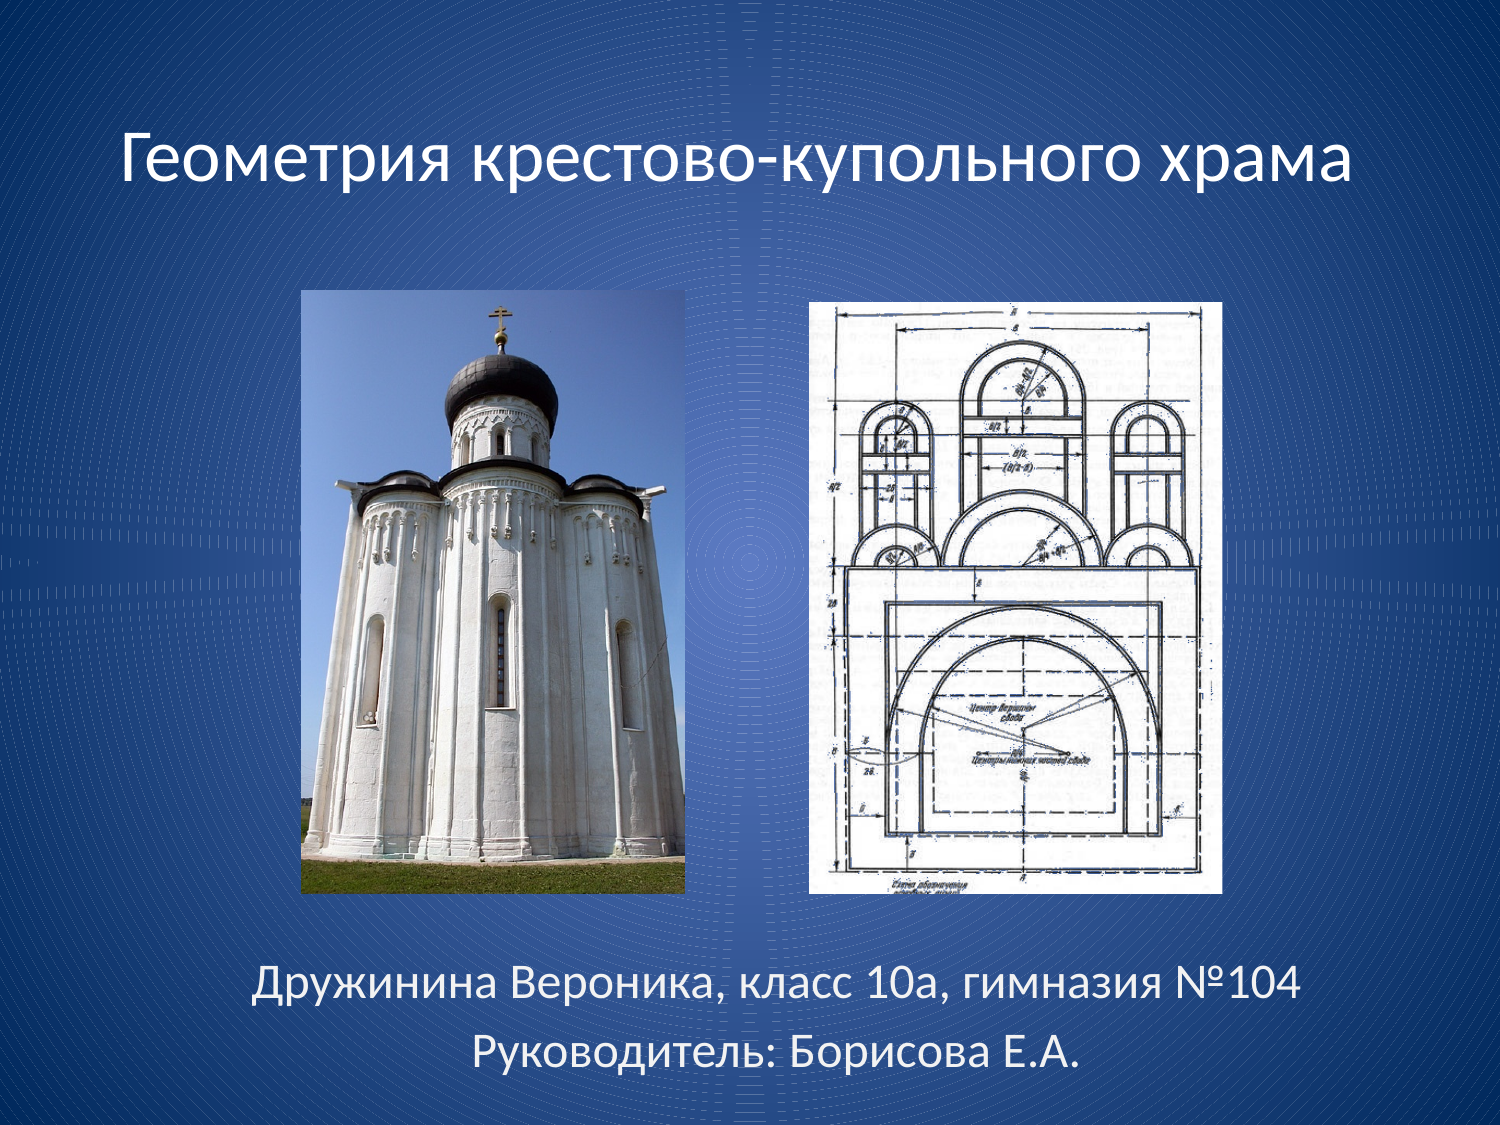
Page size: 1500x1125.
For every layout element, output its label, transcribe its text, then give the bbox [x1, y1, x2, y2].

picture [300, 290, 686, 894]
picture [808, 302, 1223, 894]
subtitle Дружинина Вероника, класс 10а, гимназия №104 Руководитель: Борисова Е.А. [53, 940, 1500, 1125]
title Геометрия крестово-купольного храма [100, 30, 1376, 273]
